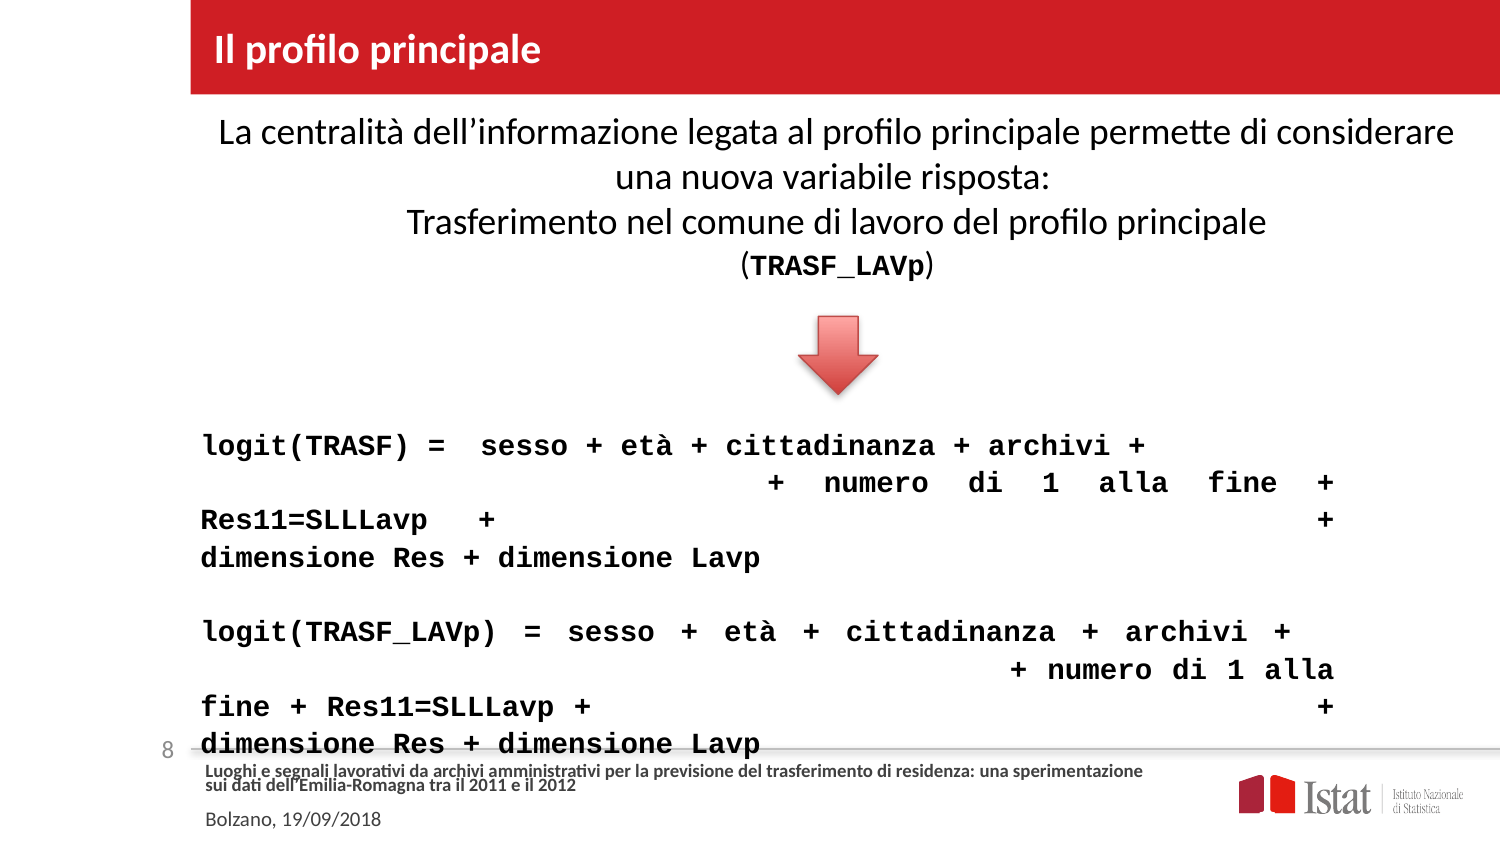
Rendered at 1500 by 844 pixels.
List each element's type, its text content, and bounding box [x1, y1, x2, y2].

picture [1239, 775, 1463, 814]
text_box [797, 315, 879, 395]
slide_number 8 [122, 725, 190, 771]
text_box [190, 0, 1500, 95]
text_box logit(TRASF) = sesso + età + cittadinanza + archivi + + numero di 1 alla fine + Res11=SLLLavp + + dimensione Res + dimensione Lavp logit(TRASF_LAVp) = sesso + età + cittadinanza + archivi + + numero di 1 alla fine + Res11=SLLLavp + + dimensione Res + dimensione Lavp [185, 415, 1349, 768]
text_box Luoghi e segnali lavorativi da archivi amministrativi per la previsione del trasferimento di residenza: una sperimentazione sui dati dell’Emilia-Romagna tra il 2011 e il 2012 Bolzano, 19/09/2018 [190, 768, 1178, 839]
text_box La centralità dell’informazione legata al profilo principale permette di considerare una nuova variabile risposta: Trasferimento nel comune di lavoro del profilo principale (TRASF_LAVp) [189, 99, 1485, 290]
text_box Il profilo principale [214, 21, 1463, 72]
